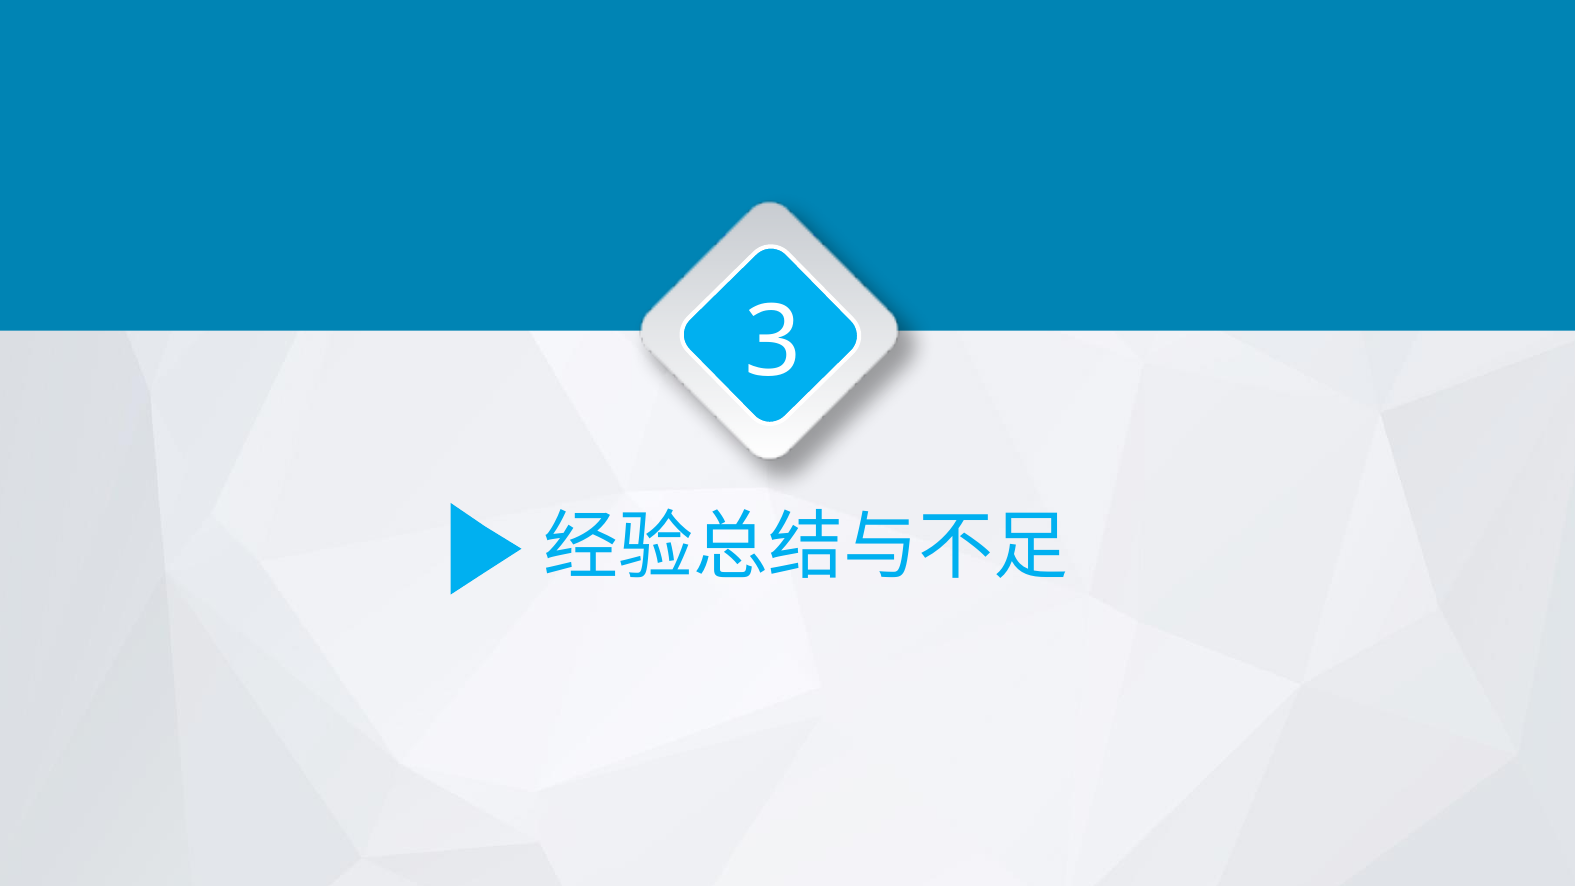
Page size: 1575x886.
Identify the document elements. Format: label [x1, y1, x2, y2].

text_box [0, 0, 1575, 333]
text_box [450, 489, 1096, 597]
picture [0, 333, 1575, 886]
text_box [610, 171, 930, 488]
